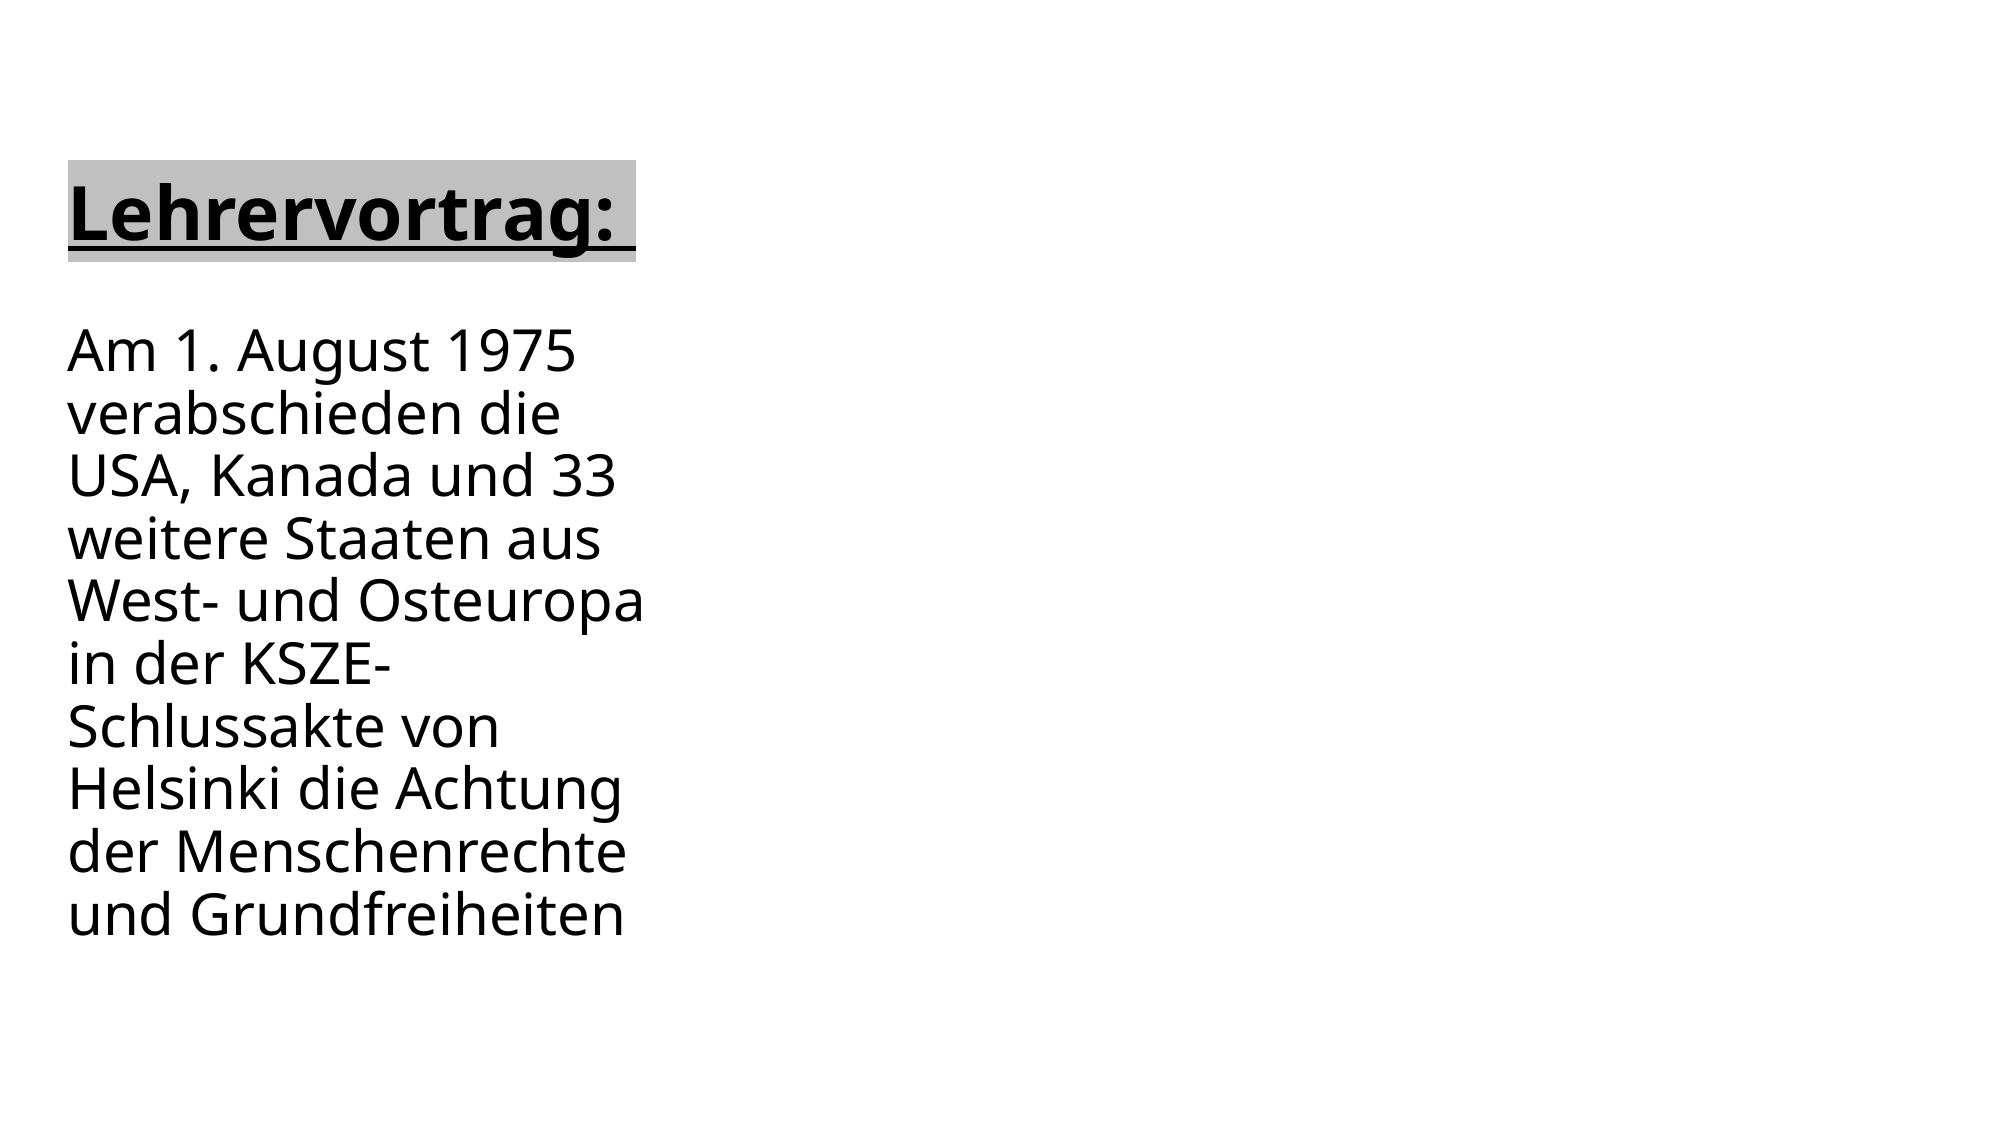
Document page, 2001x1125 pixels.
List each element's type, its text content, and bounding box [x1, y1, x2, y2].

title Lehrervortrag: Am 1. August 1975 verabschieden die USA, Kanada und 33 weitere Staaten aus West- und Osteuropa in der KSZE-Schlussakte von Helsinki die Achtung der Menschenrechte und Grundfreiheiten [52, 72, 673, 962]
